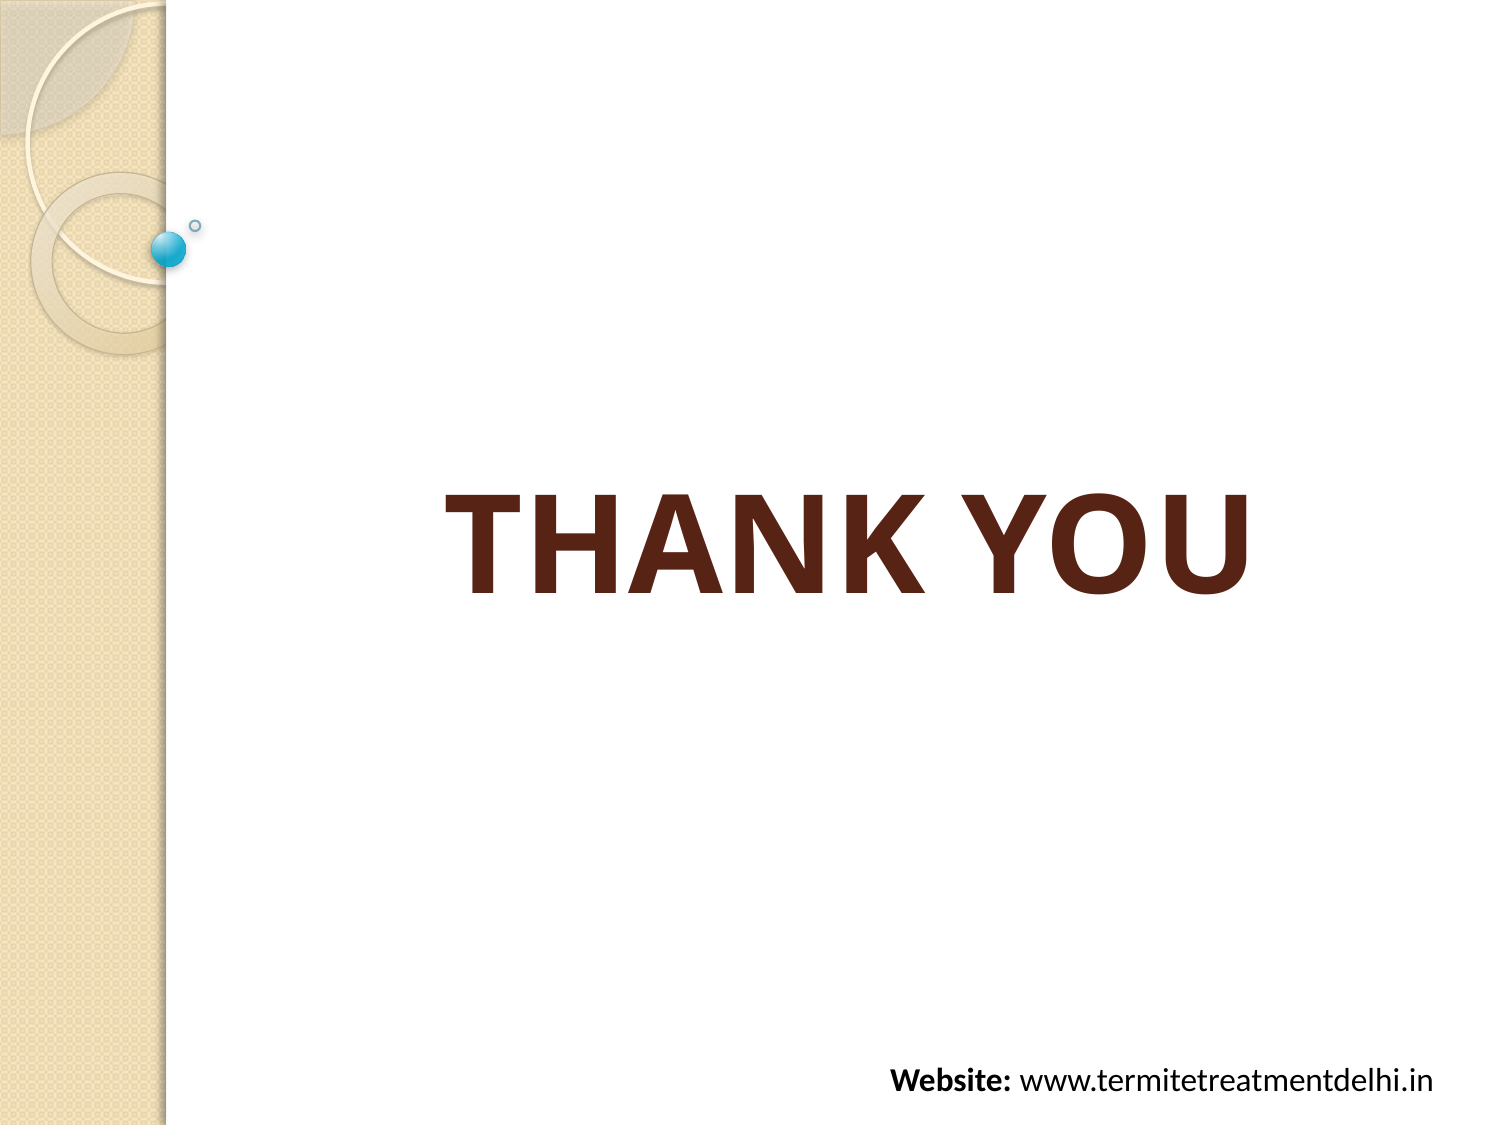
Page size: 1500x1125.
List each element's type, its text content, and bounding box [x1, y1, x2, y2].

title THANK YOU [237, 249, 1465, 629]
text_box Website: www.termitetreatmentdelhi.in [875, 1050, 1500, 1106]
